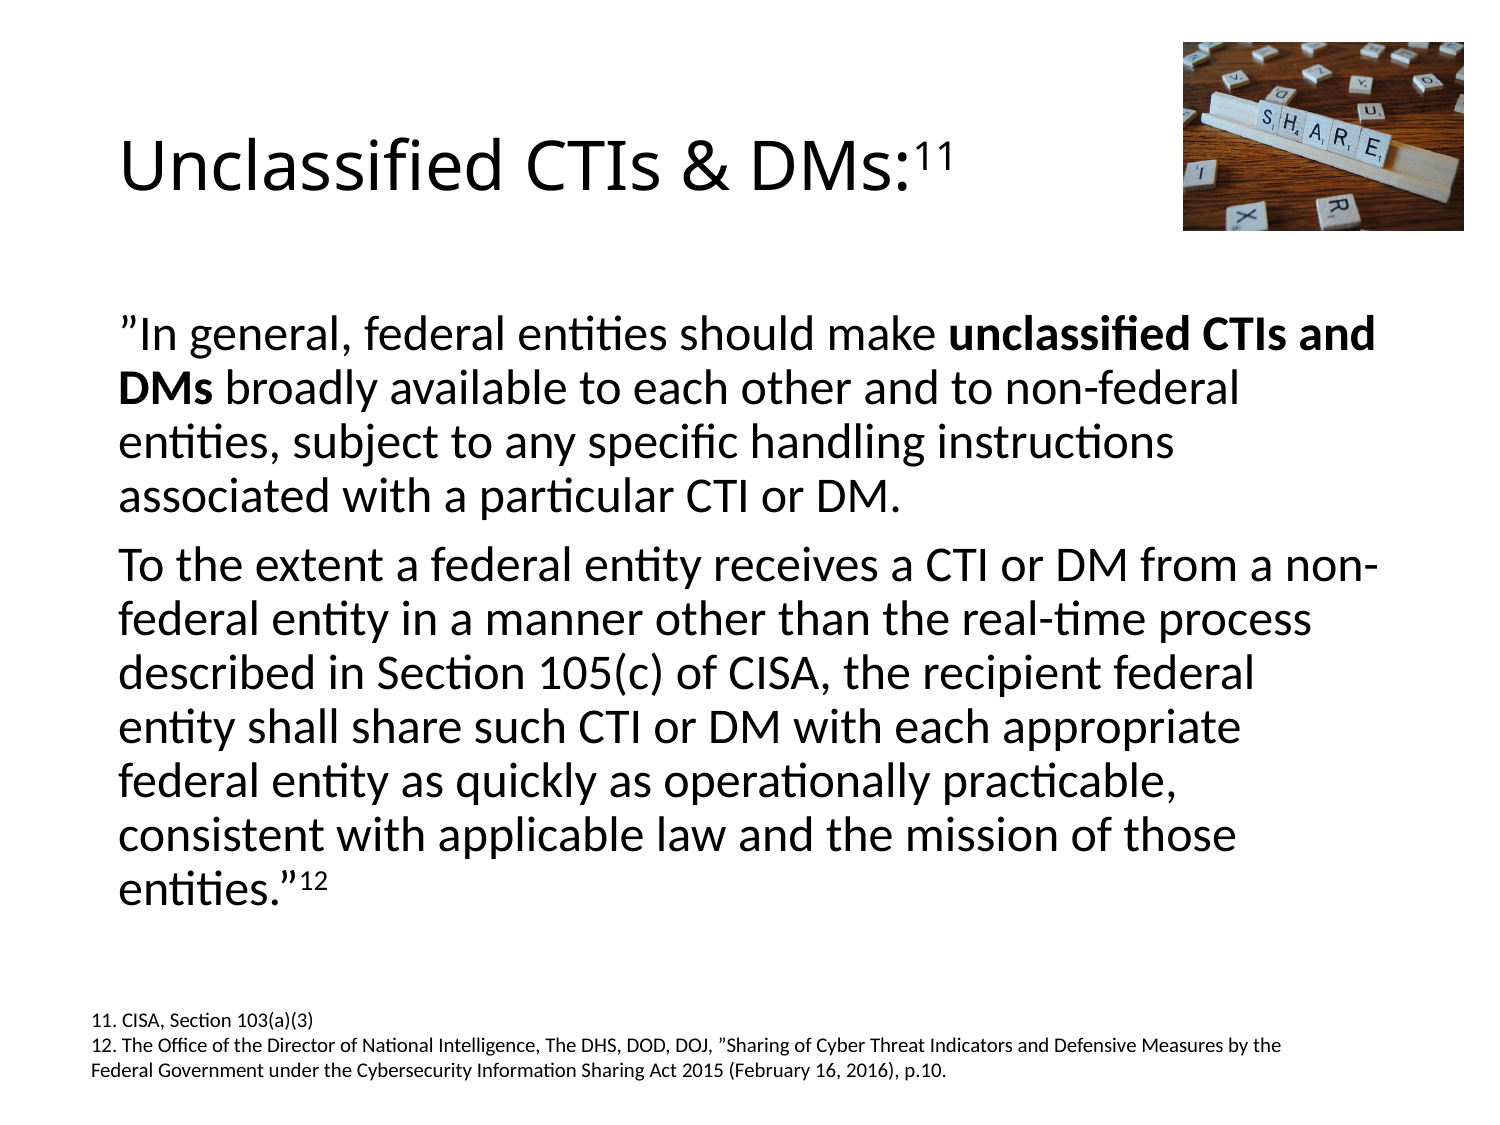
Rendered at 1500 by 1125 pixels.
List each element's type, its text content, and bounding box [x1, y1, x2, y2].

text_box 11. CISA, Section 103(a)(3) 12. The Office of the Director of National Intelligence, The DHS, DOD, DOJ, ”Sharing of Cyber Threat Indicators and Defensive Measures by the Federal Government under the Cybersecurity Information Sharing Act 2015 (February 16, 2016), p.10. [76, 999, 1305, 1125]
picture [1183, 42, 1464, 231]
title Unclassified CTIs & DMs:11 [102, 59, 1398, 278]
list ”In general, federal entities should make unclassified CTIs and DMs broadly available to each other and to non-federal entities, subject to any specific handling instructions associated with a particular CTI or DM. To the extent a federal entity receives a CTI or DM from a non-federal entity in a manner other than the real-time process described in Section 105(c) of CISA, the recipient federal entity shall share such CTI or DM with each appropriate federal entity as quickly as operationally practicable, consistent with applicable law and the mission of those entities.”12 [102, 299, 1398, 1014]
